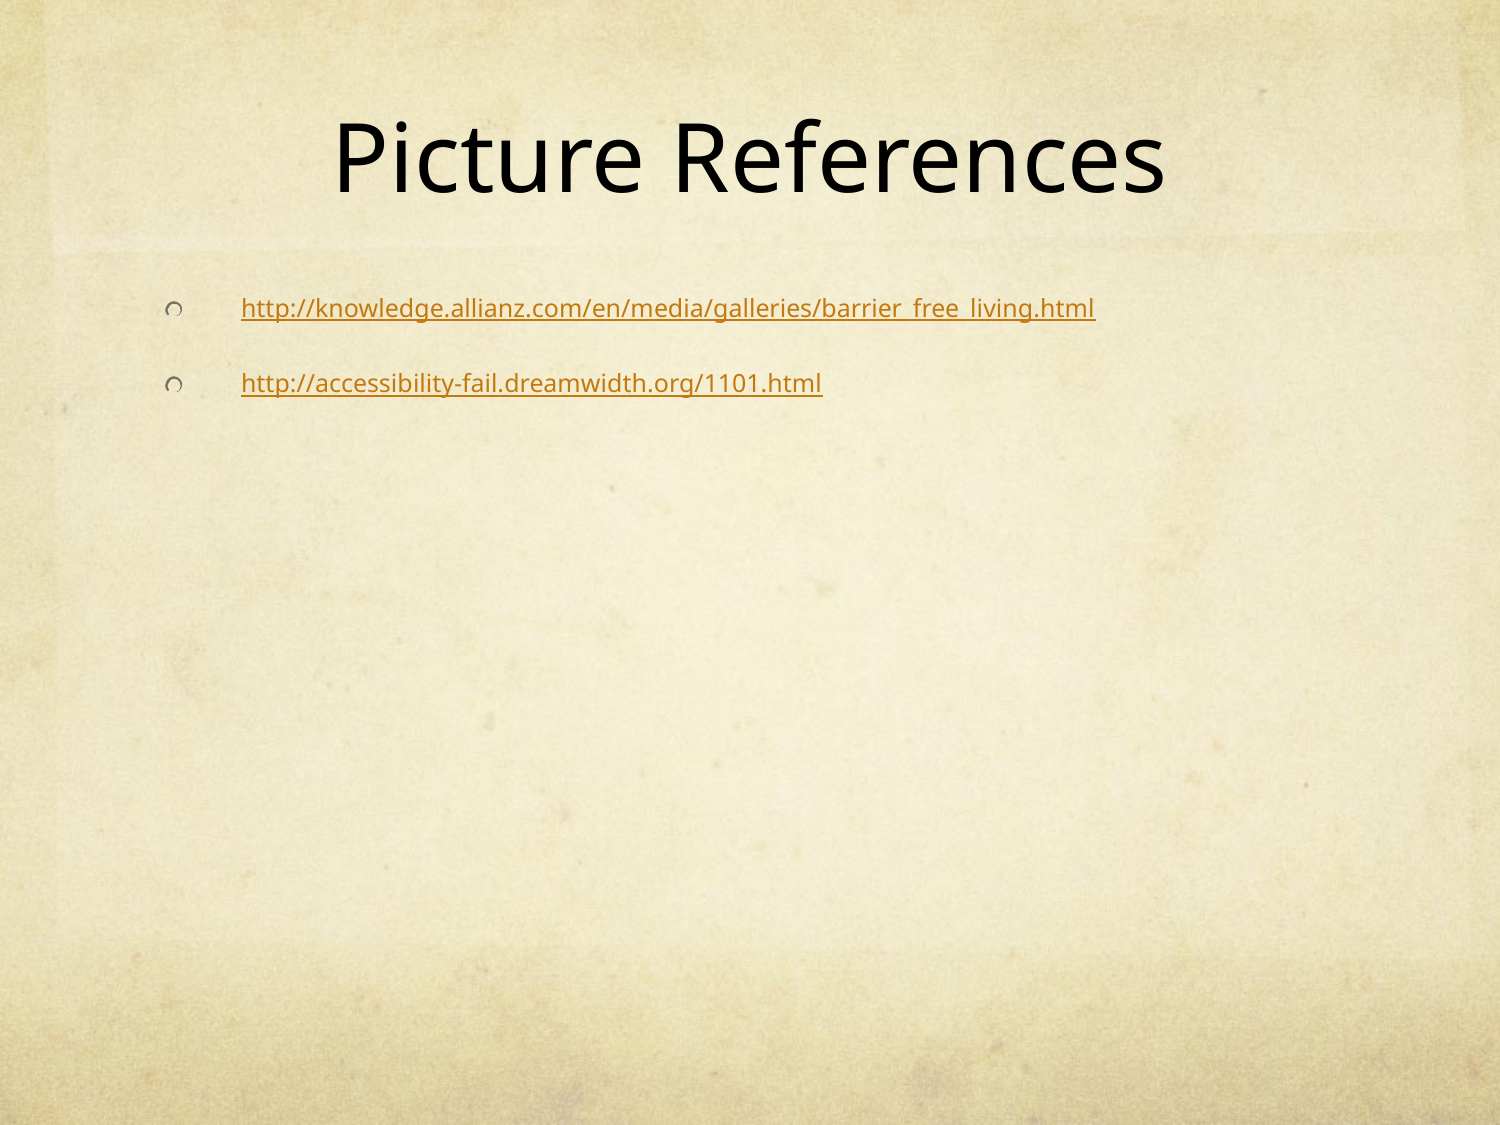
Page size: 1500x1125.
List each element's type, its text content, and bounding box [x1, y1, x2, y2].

picture [0, 0, 1500, 1125]
list http://knowledge.allianz.com/en/media/galleries/barrier_free_living.html http://accessibility-fail.dreamwidth.org/1101.html [150, 284, 1350, 950]
title Picture References [150, 82, 1350, 225]
